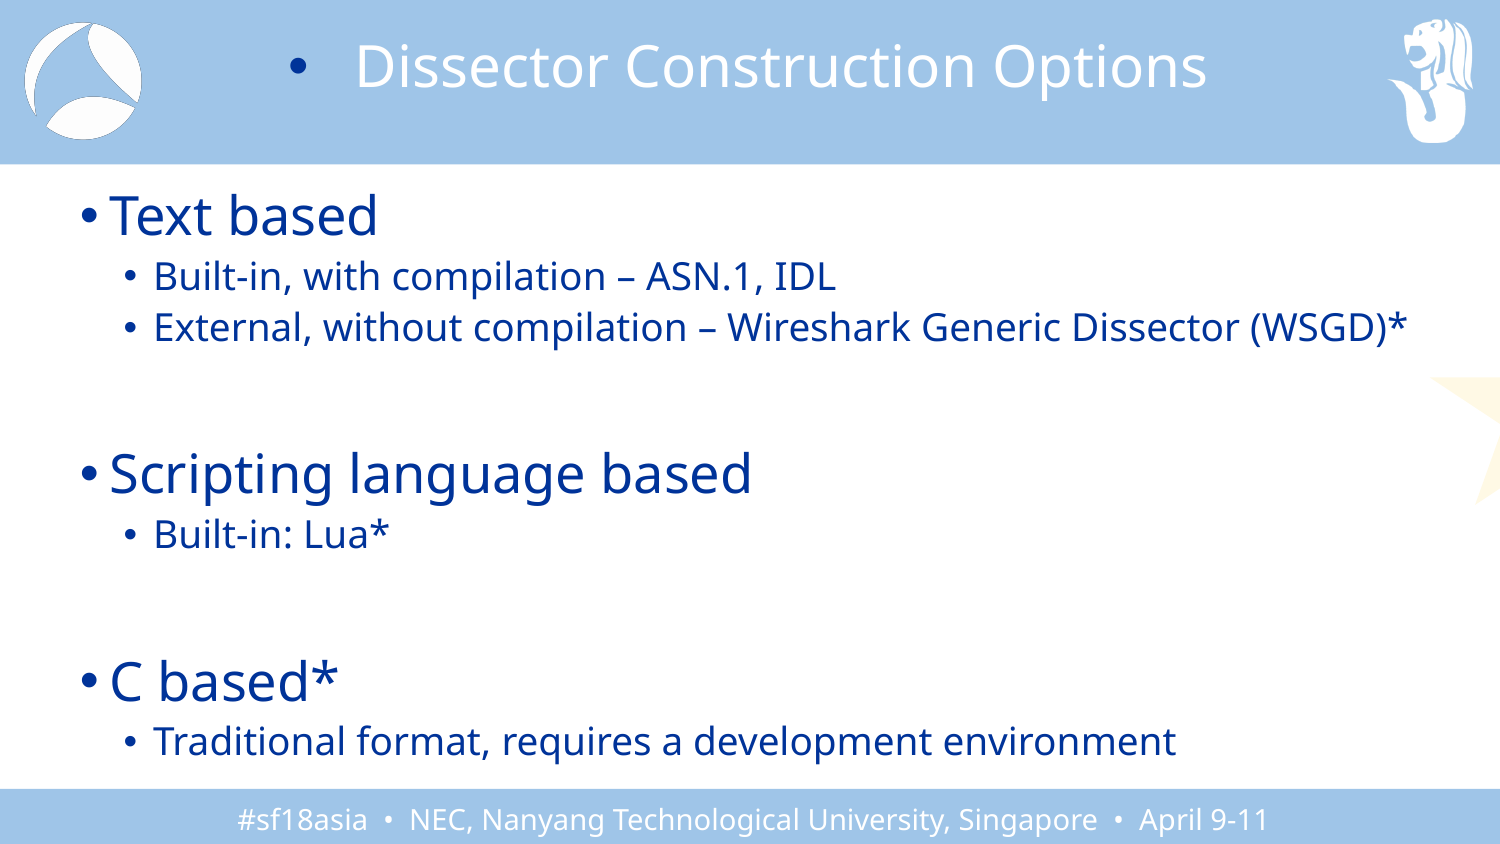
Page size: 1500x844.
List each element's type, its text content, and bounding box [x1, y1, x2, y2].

list Dissector Construction Options [147, 0, 1341, 139]
picture [24, 22, 142, 140]
picture [1387, 19, 1473, 143]
list Text based Built-in, with compilation – ASN.1, IDL External, without compilation – Wireshark Generic Dissector (WSGD)* Scripting language based Built-in: Lua* C based* Traditional format, requires a development environment [64, 173, 1436, 788]
